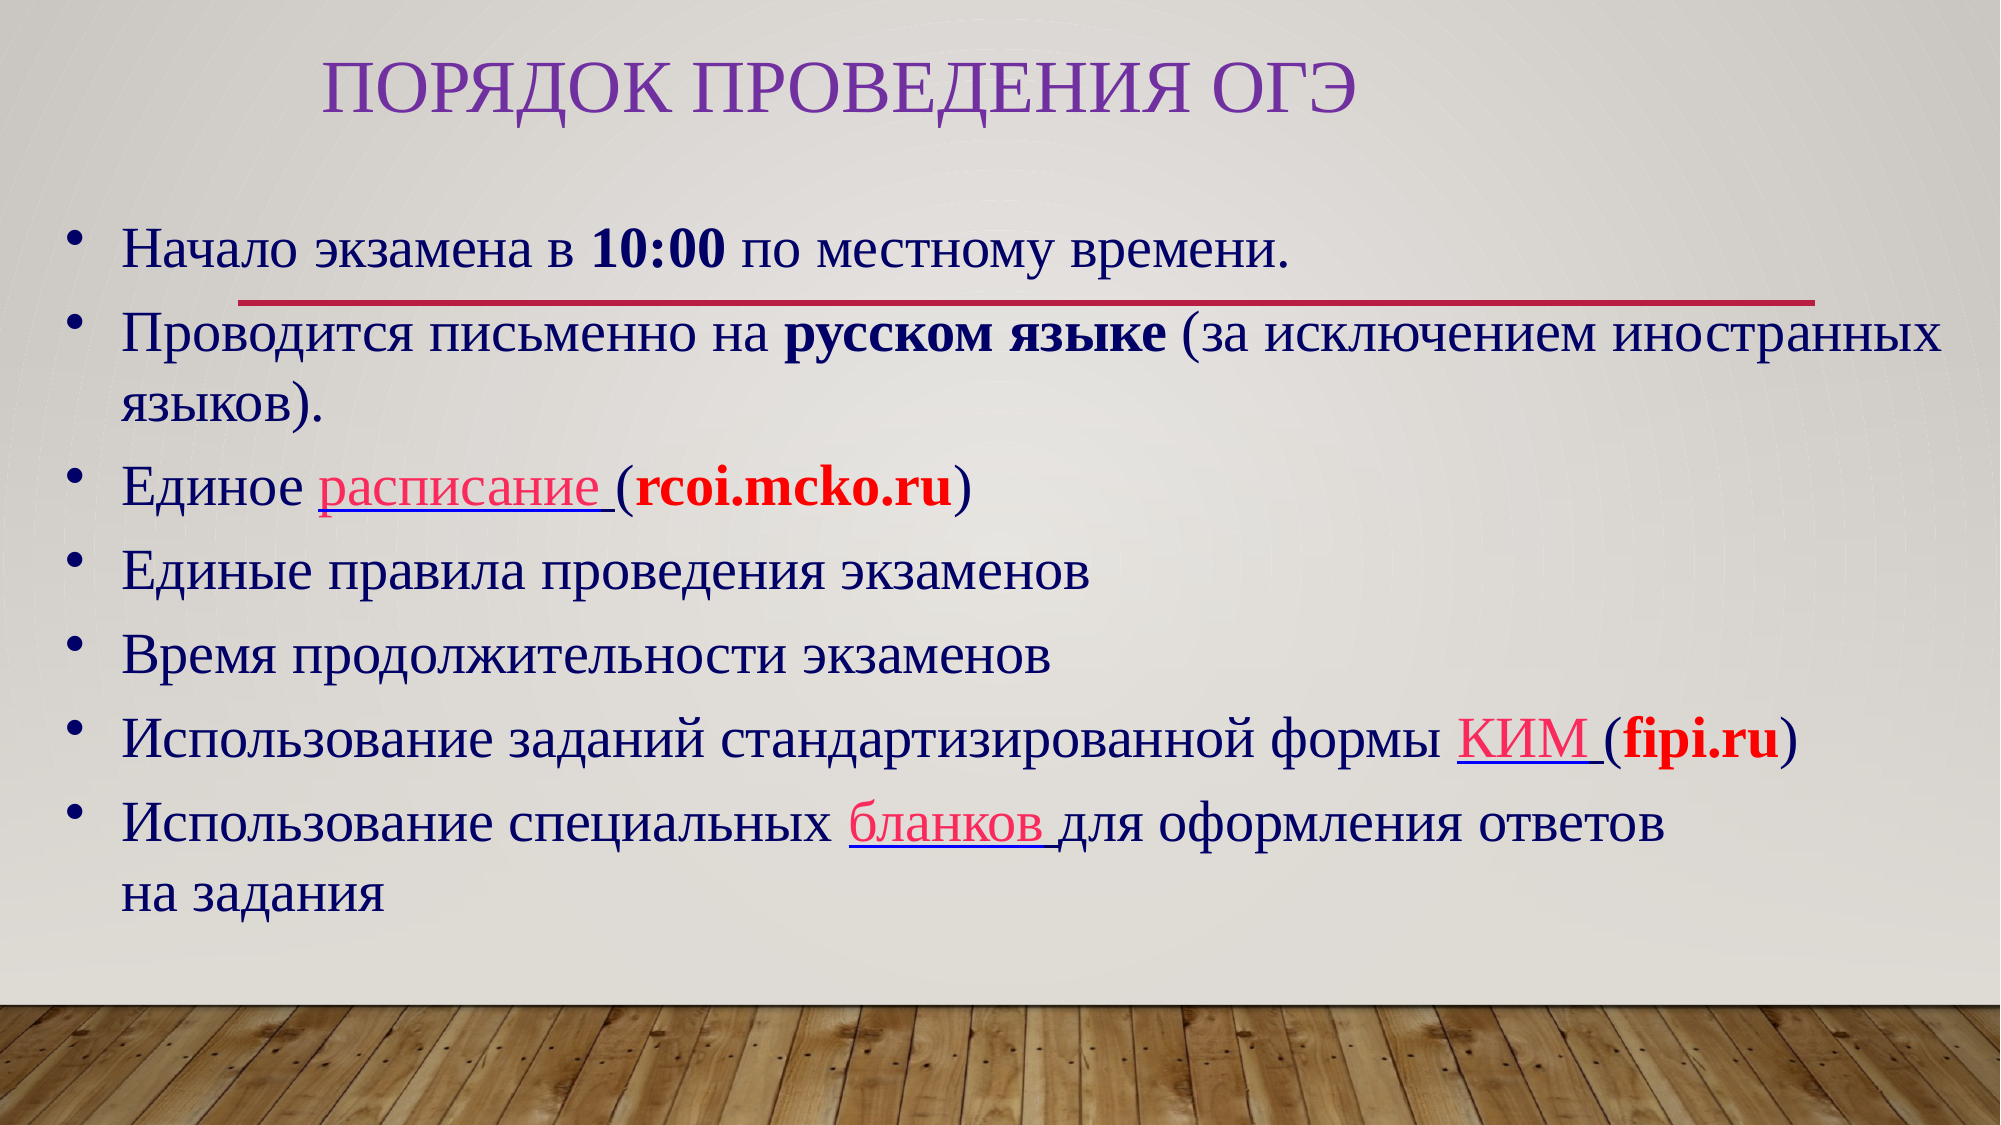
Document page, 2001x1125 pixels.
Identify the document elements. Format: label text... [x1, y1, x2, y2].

text_box Начало экзамена в 10:00 по местному времени. Проводится письменно на русском языке (за исключением иностранных языков). Единое расписание (rcoi.mcko.ru) Единые правила проведения экзаменов Время продолжительности экзаменов Использование заданий стандартизированной формы КИМ (fipi.ru) Использование специальных бланков для оформления ответов на задания [62, 193, 1960, 924]
picture [0, 1005, 2000, 1125]
title Порядок проведения ОГЭ [319, 35, 1442, 193]
